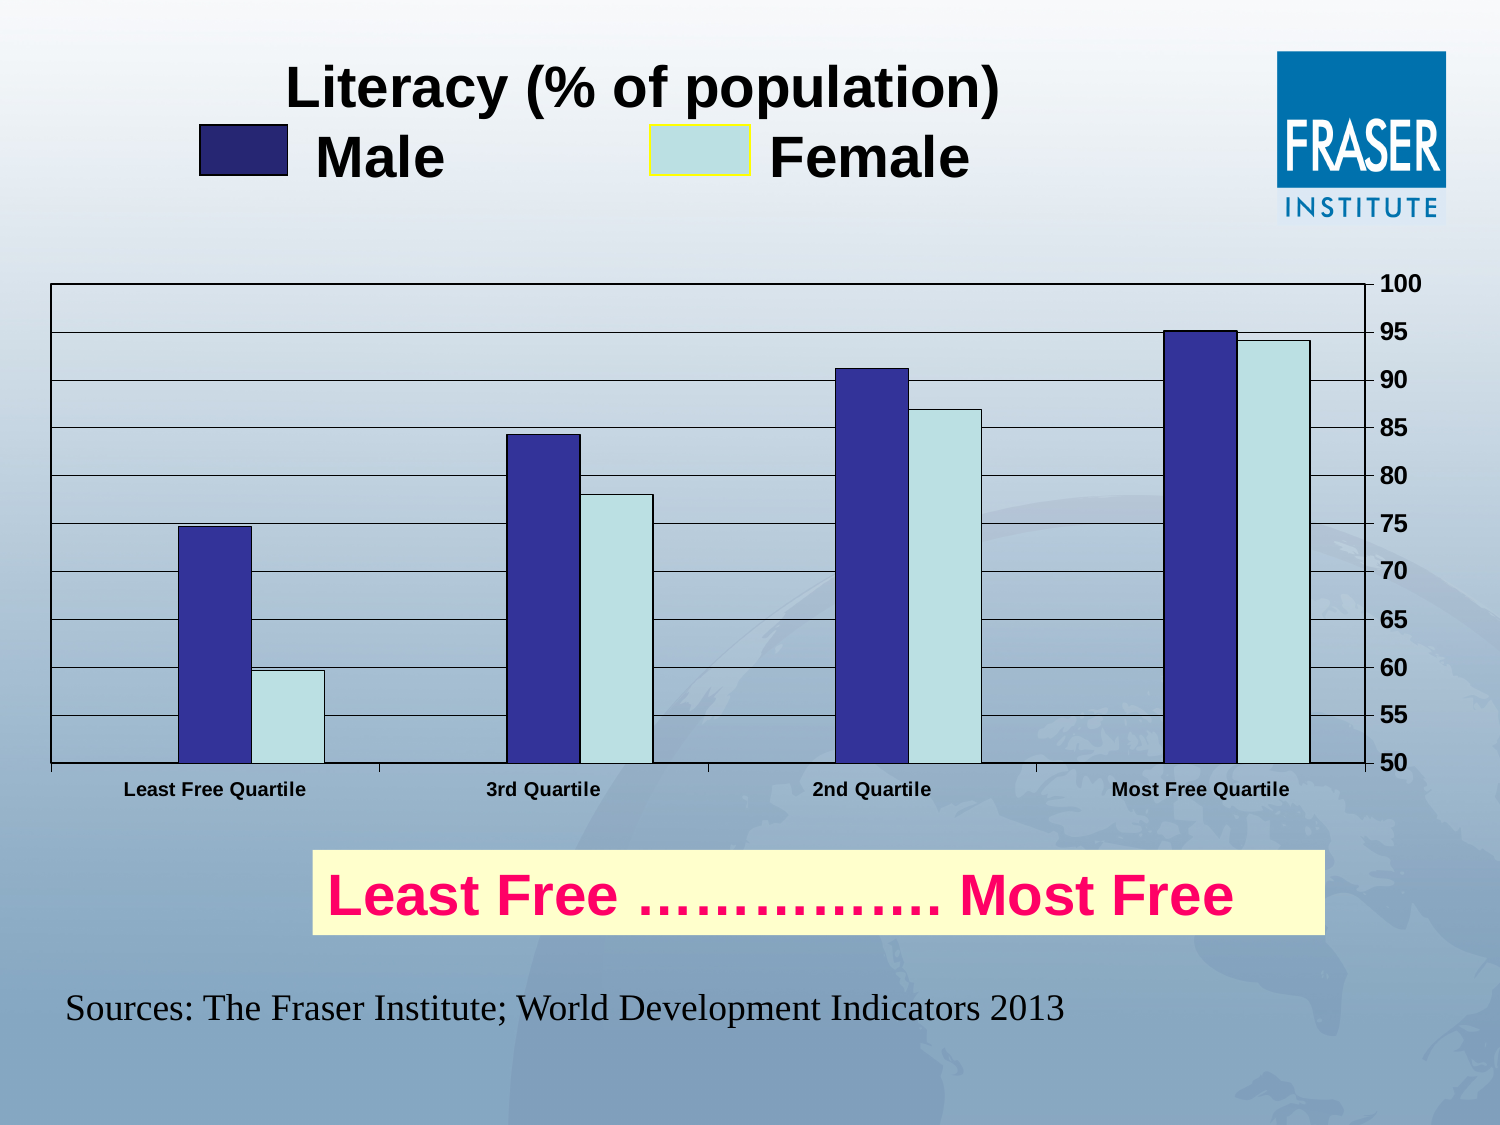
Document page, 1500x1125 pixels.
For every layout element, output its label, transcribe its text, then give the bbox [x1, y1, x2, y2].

text_box Least Free ……………. Most Free [312, 849, 1325, 936]
text_box [199, 125, 288, 175]
text_box Sources: The Fraser Institute; World Development Indicators 2013 [50, 974, 1500, 1036]
title Literacy (% of population) Male Female [24, 37, 1263, 200]
chart [45, 257, 1442, 817]
text_box [650, 125, 750, 175]
picture [0, 0, 1500, 1125]
